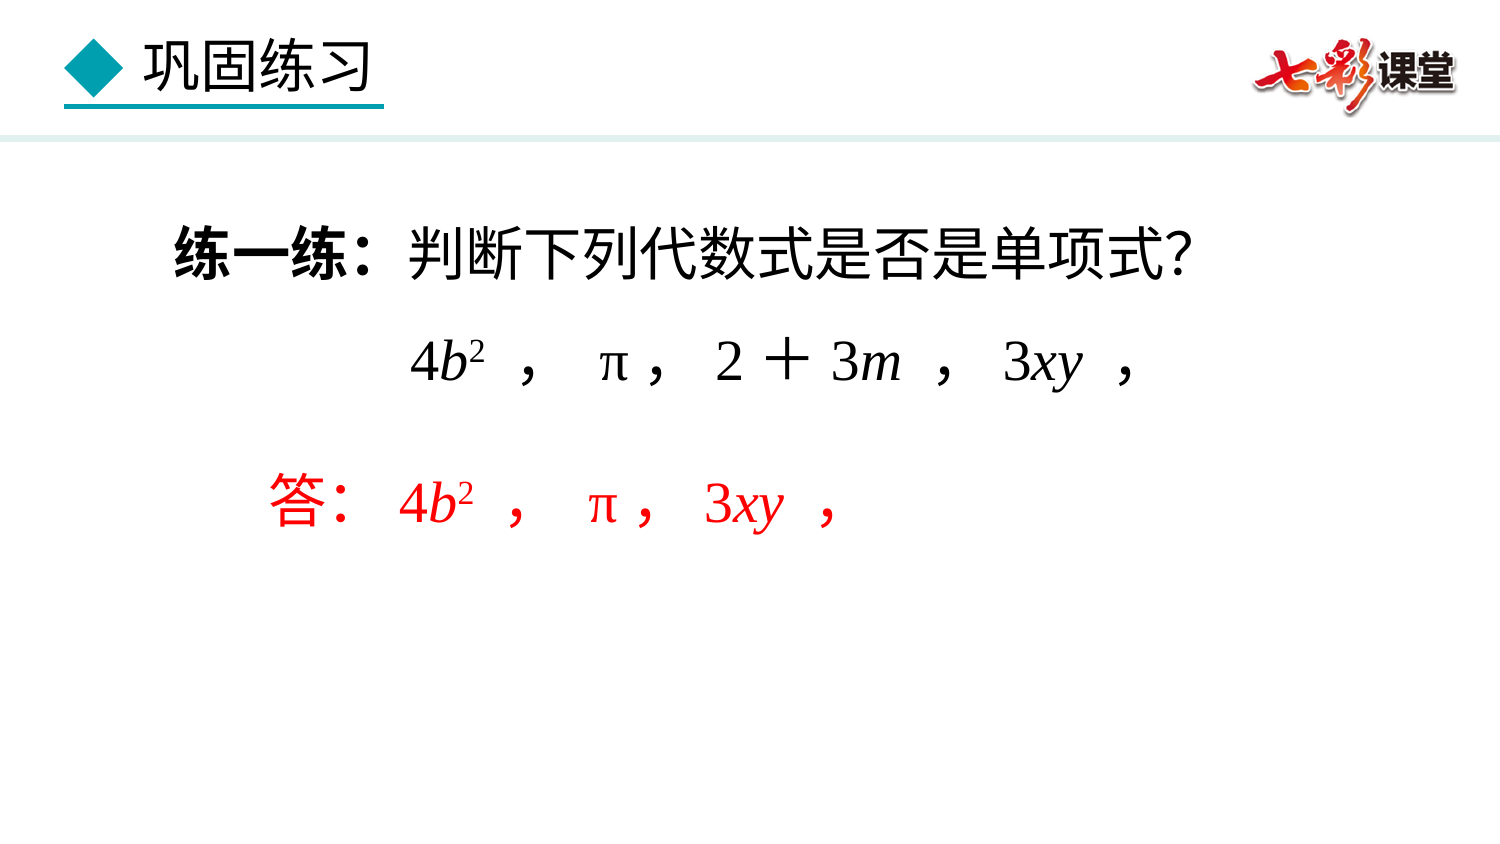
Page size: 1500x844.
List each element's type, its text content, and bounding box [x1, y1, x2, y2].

text_box 练一练：判断下列代数式是否是单项式？ [159, 209, 1436, 294]
picture [1249, 32, 1461, 118]
